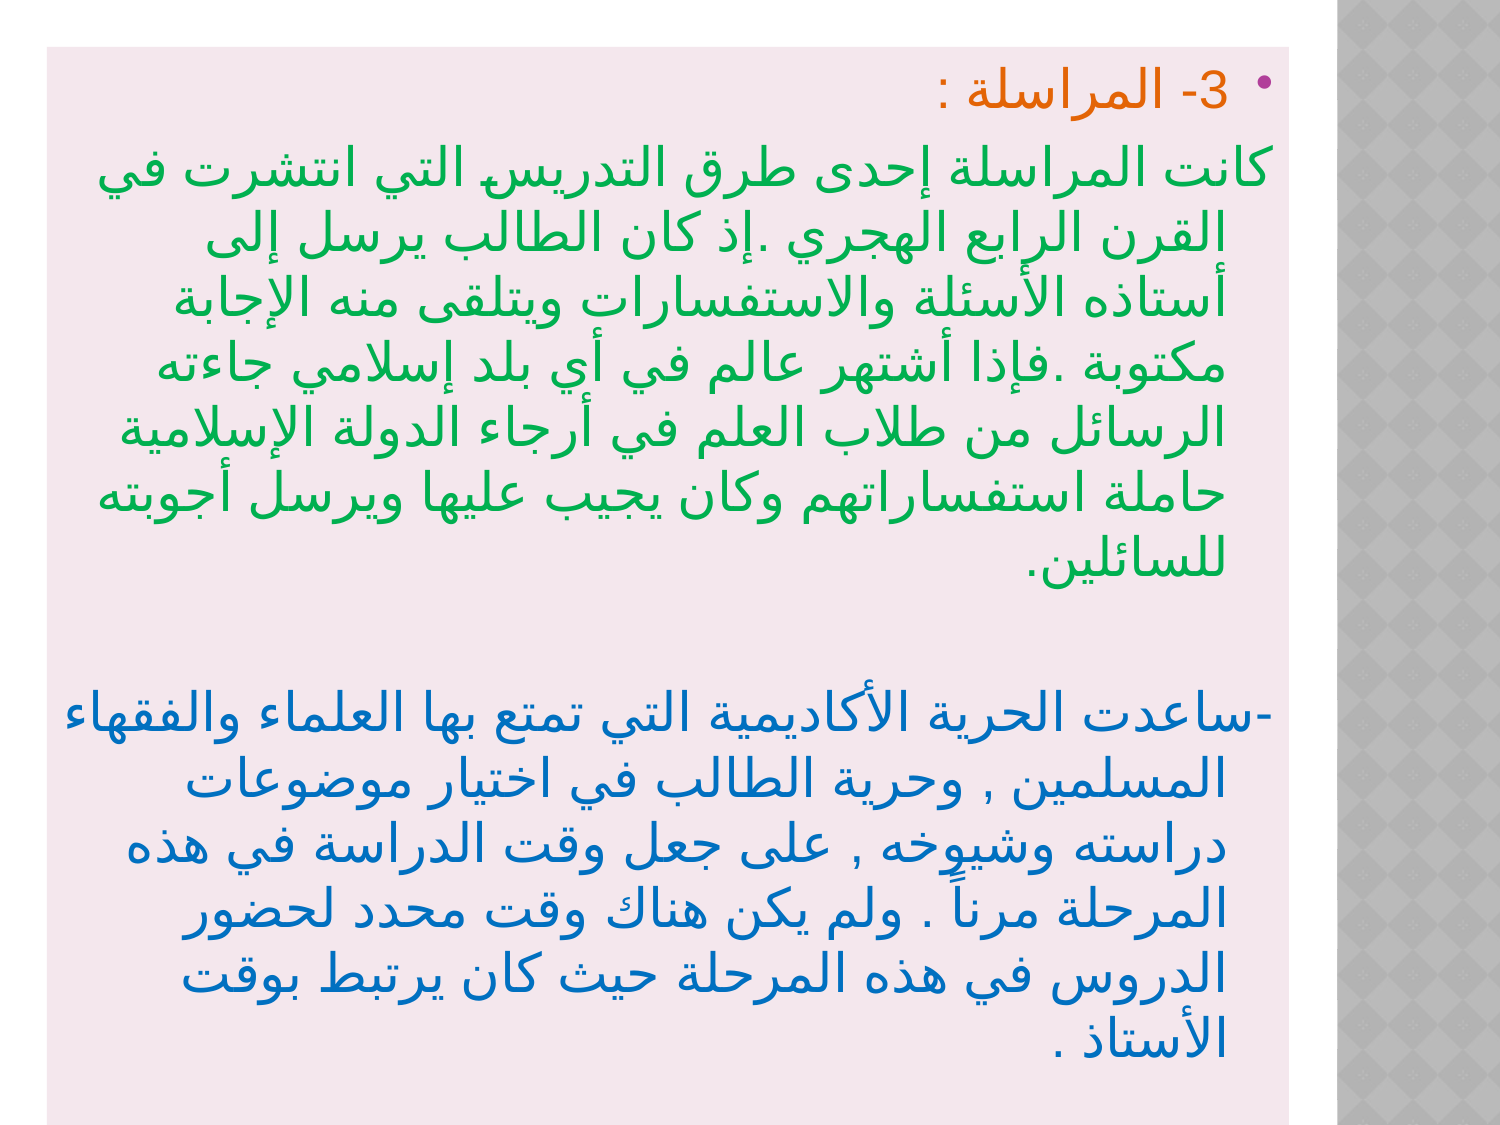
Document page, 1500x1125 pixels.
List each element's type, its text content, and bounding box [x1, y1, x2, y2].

list 3- المراسلة : كانت المراسلة إحدى طرق التدريس التي انتشرت في القرن الرابع الهجري .إذ كان الطالب يرسل إلى أستاذه الأسئلة والاستفسارات ويتلقى منه الإجابة مكتوبة .فإذا أشتهر عالم في أي بلد إسلامي جاءته الرسائل من طلاب العلم في أرجاء الدولة الإسلامية حاملة استفساراتهم وكان يجيب عليها ويرسل أجوبته للسائلين. -ساعدت الحرية الأكاديمية التي تمتع بها العلماء والفقهاء المسلمين , وحرية الطالب في اختيار موضوعات دراسته وشيوخه , على جعل وقت الدراسة في هذه المرحلة مرناً . ولم يكن هناك وقت محدد لحضور الدروس في هذه المرحلة حيث كان يرتبط بوقت الأستاذ . [46, 46, 1290, 1125]
